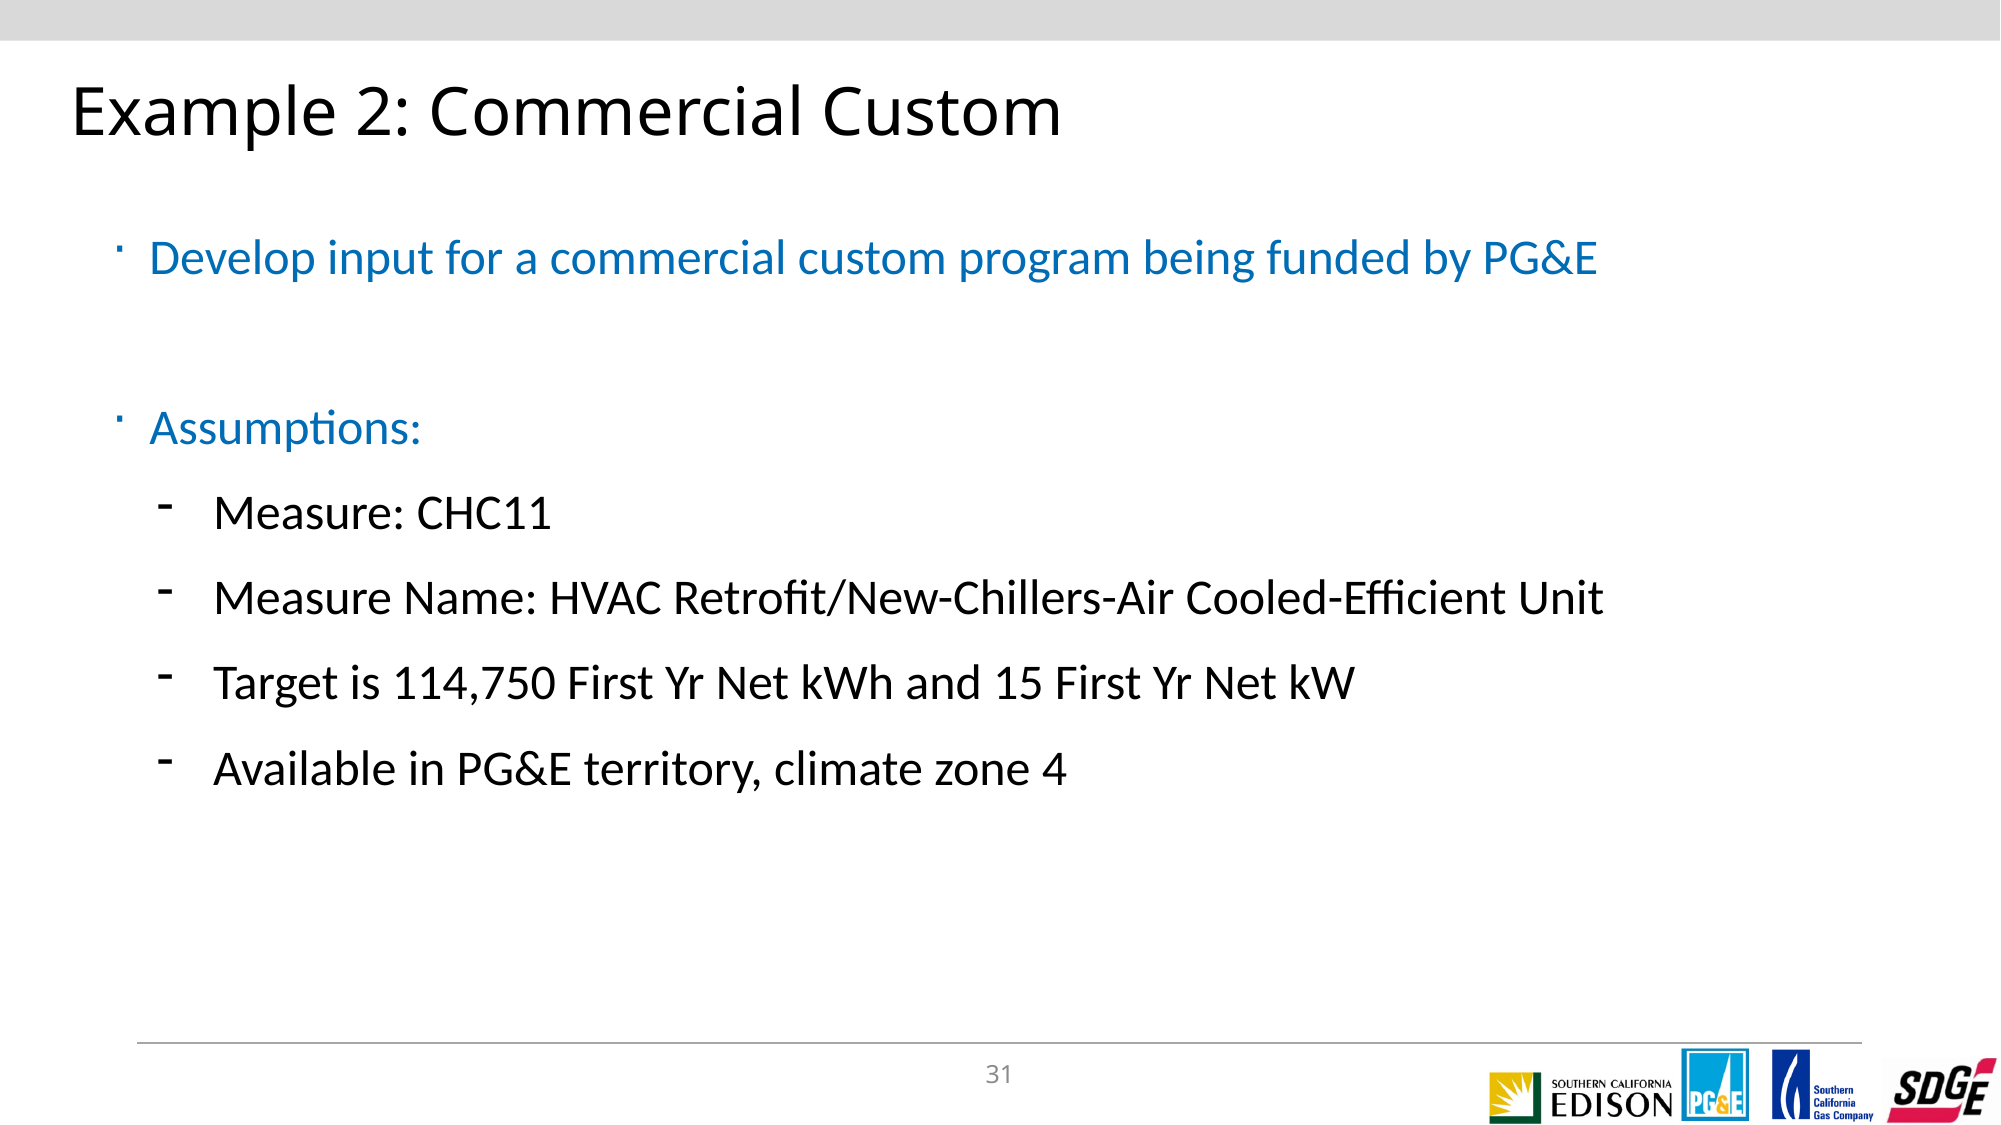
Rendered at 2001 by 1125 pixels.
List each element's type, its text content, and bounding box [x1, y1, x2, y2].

text_box Example 2: Commercial Custom [55, 45, 1424, 219]
slide_number 31 [774, 1045, 1225, 1106]
picture [1479, 1045, 2000, 1125]
text_box Develop input for a commercial custom program being funded by PG&E Assumptions: Measure: CHC11 Measure Name: HVAC Retrofit/New-Chillers-Air Cooled-Efficient Unit Target is 114,750 First Yr Net kWh and 15 First Yr Net kW Available in PG&E territory, climate zone 4 [97, 217, 1966, 967]
